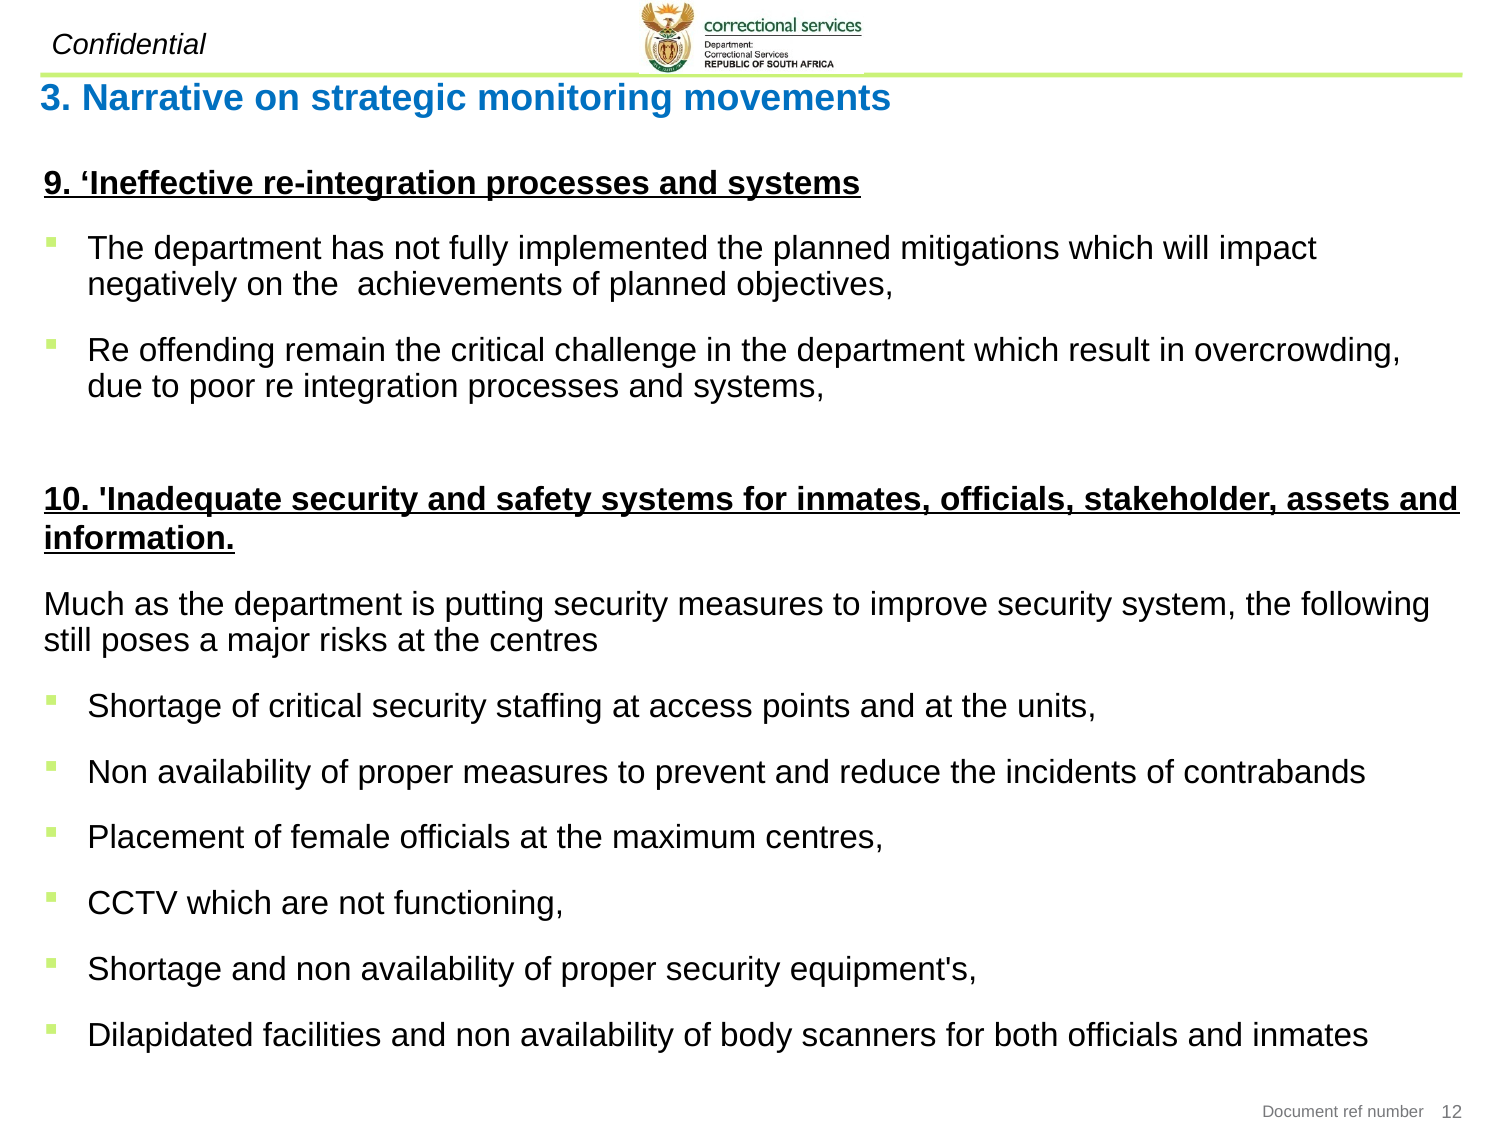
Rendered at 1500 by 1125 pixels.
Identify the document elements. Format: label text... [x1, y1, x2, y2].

picture [639, 0, 864, 74]
title 3. Narrative on strategic monitoring movements [39, 77, 1460, 161]
list 9. ‘Ineffective re-integration processes and systems The department has not fully implemented the planned mitigations which will impact negatively on the achievements of planned objectives, Re offending remain the critical challenge in the department which result in overcrowding, due to poor re integration processes and systems, 10. 'Inadequate security and safety systems for inmates, officials, stakeholder, assets and information. Much as the department is putting security measures to improve security system, the following still poses a major risks at the centres Shortage of critical security staffing at access points and at the units, Non availability of proper measures to prevent and reduce the incidents of contrabands Placement of female officials at the maximum centres, CCTV which are not functioning, Shortage and non availability of proper security equipment's, Dilapidated facilities and non availability of body scanners for both officials and inmates [42, 160, 1463, 1125]
